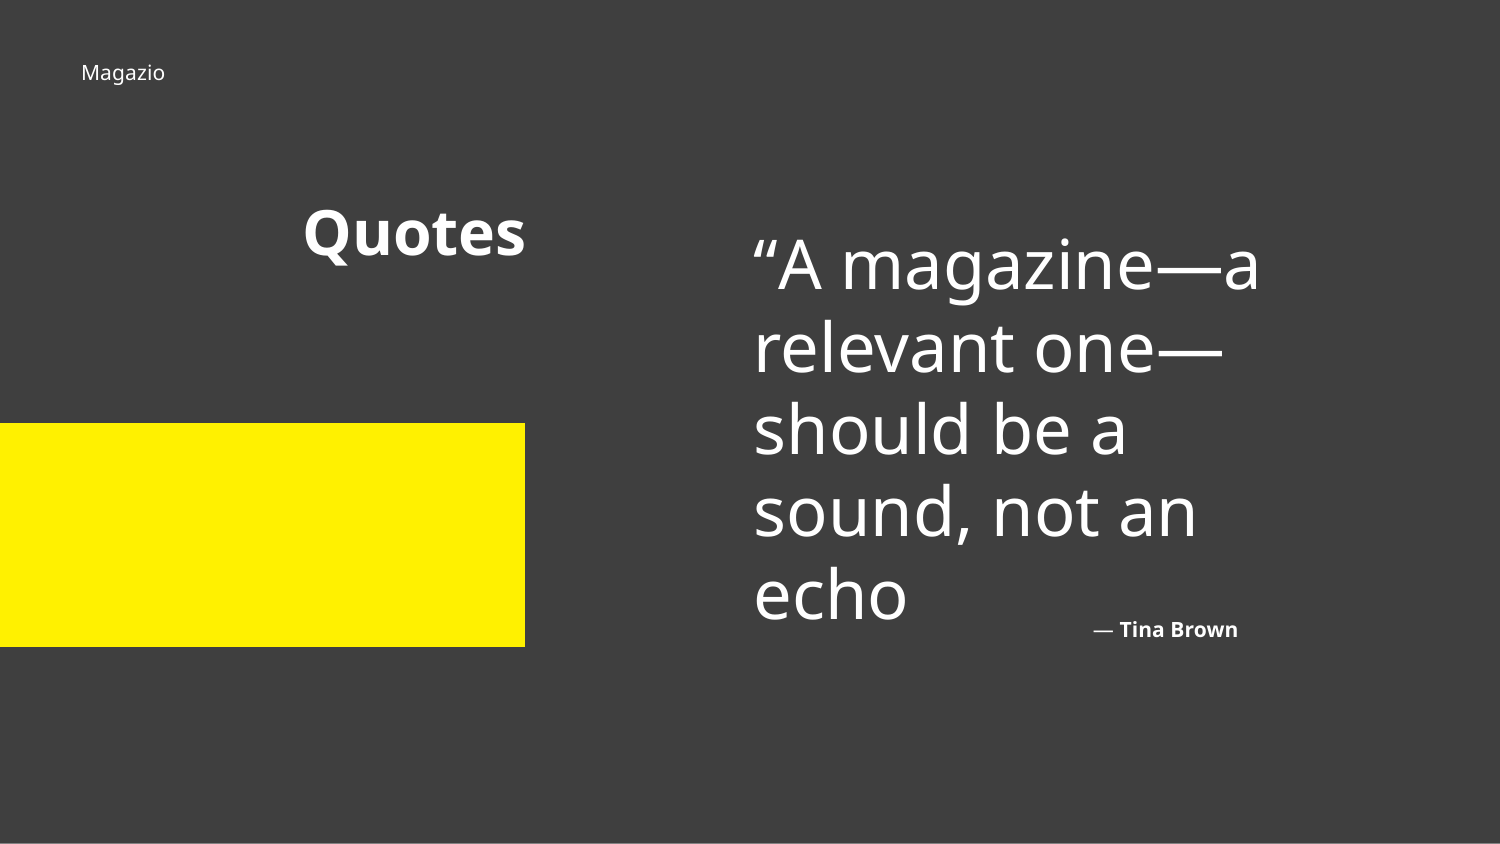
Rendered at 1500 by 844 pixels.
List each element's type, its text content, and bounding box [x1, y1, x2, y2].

text_box ― Tina Brown [1078, 609, 1418, 650]
text_box Magazio [66, 52, 257, 93]
text_box “A magazine—a relevant one—should be a sound, not an echo [739, 213, 1360, 641]
picture [0, 423, 525, 647]
text_box Quotes [287, 185, 639, 276]
